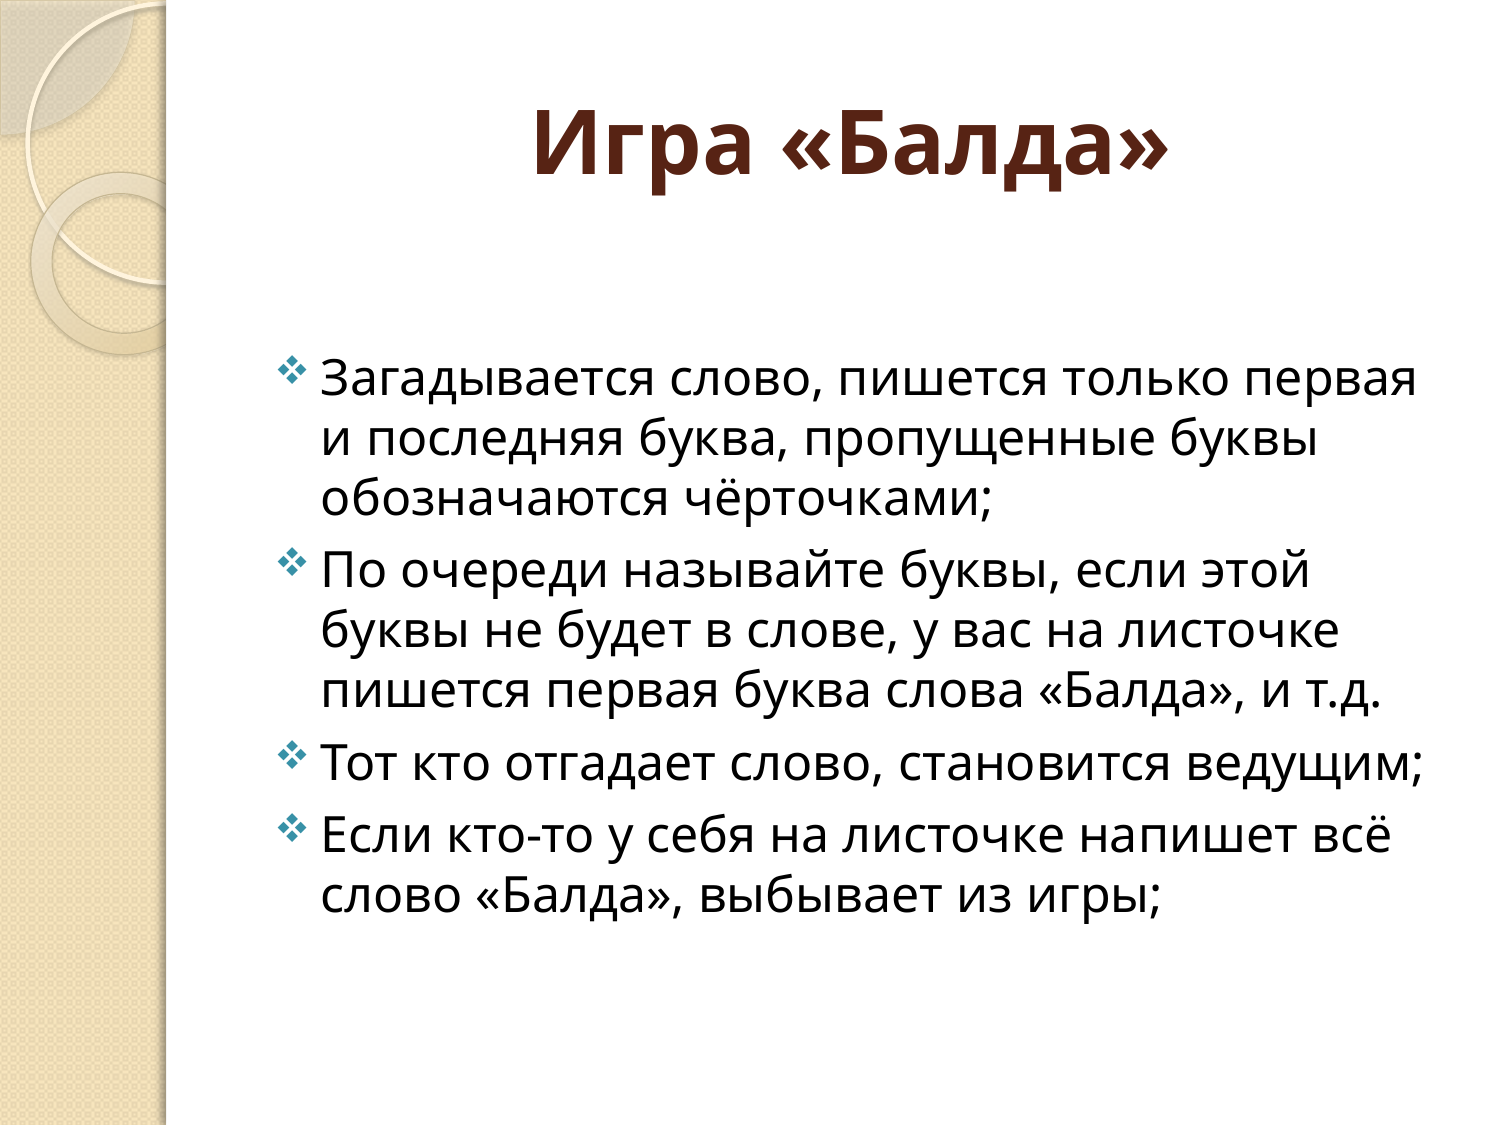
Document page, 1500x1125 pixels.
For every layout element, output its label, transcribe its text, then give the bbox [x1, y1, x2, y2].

title Игра «Балда» [235, 45, 1466, 233]
list Загадывается слово, пишется только первая и последняя буква, пропущенные буквы обозначаются чёрточками; По очереди называйте буквы, если этой буквы не будет в слове, у вас на листочке пишется первая буква слова «Балда», и т.д. Тот кто отгадает слово, становится ведущим; Если кто-то у себя на листочке напишет всё слово «Балда», выбывает из игры; [246, 337, 1477, 1125]
